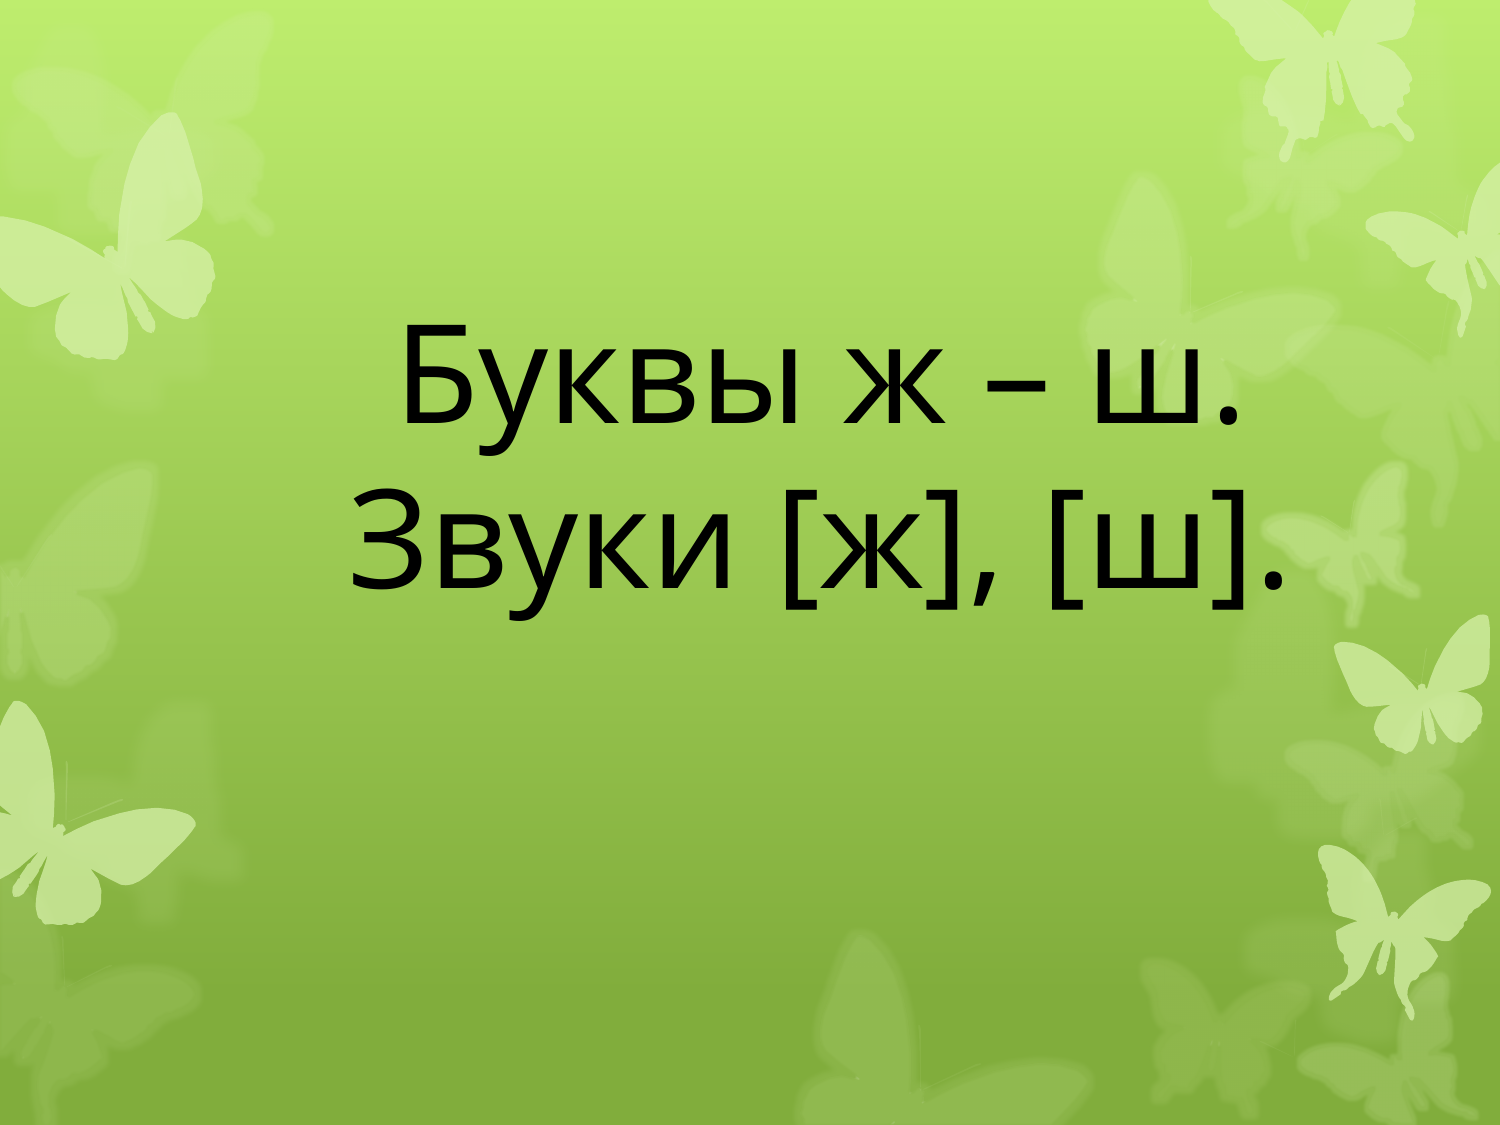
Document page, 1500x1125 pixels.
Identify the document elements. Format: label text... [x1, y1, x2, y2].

text_box Буквы ж – ш. Звуки [ж], [ш]. [253, 278, 1388, 624]
